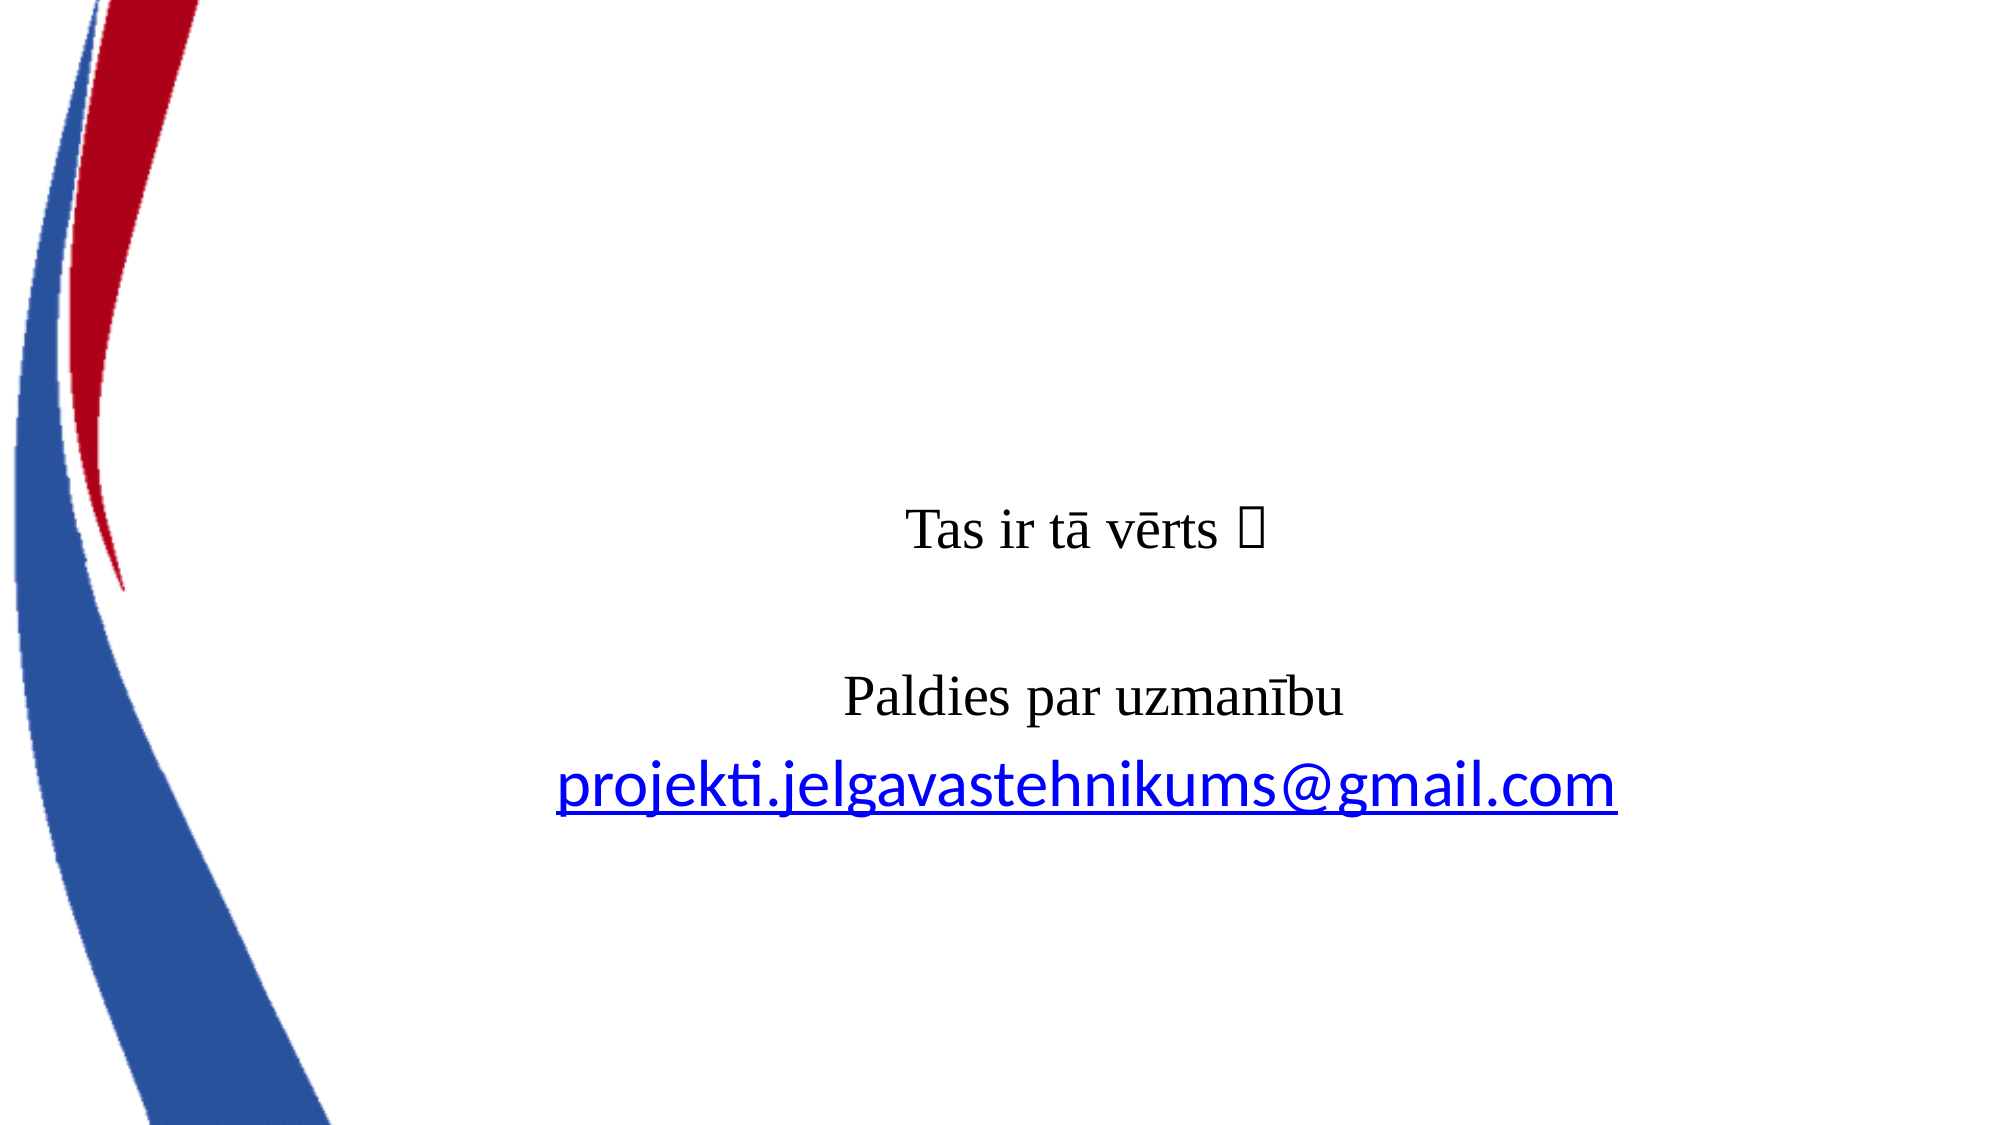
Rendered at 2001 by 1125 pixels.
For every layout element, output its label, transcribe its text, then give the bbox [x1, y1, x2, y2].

picture [0, 0, 2001, 1125]
list Tas ir tā vērts  Paldies par uzmanību projekti.jelgavastehnikums@gmail.com [220, 232, 1969, 1059]
